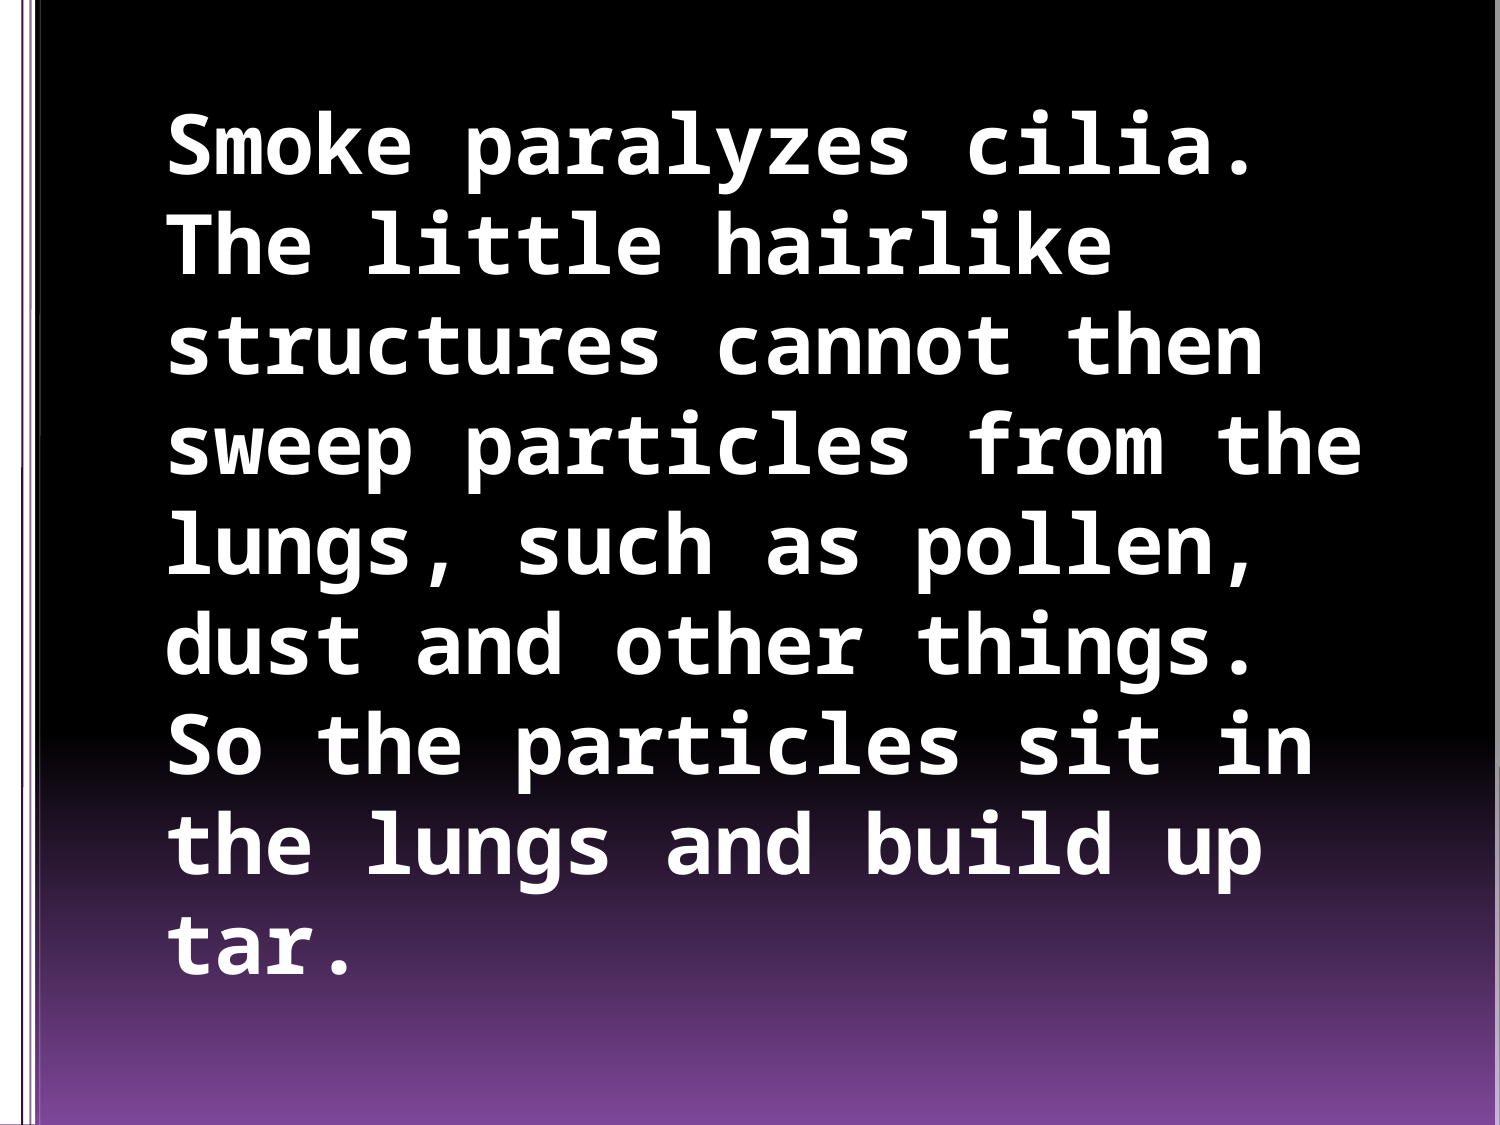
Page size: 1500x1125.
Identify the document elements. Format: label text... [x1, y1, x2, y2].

title Smoke paralyzes cilia. The little hairlike structures cannot then sweep particles from the lungs, such as pollen, dust and other things. So the particles sit in the lungs and build up tar. [150, 83, 1425, 950]
